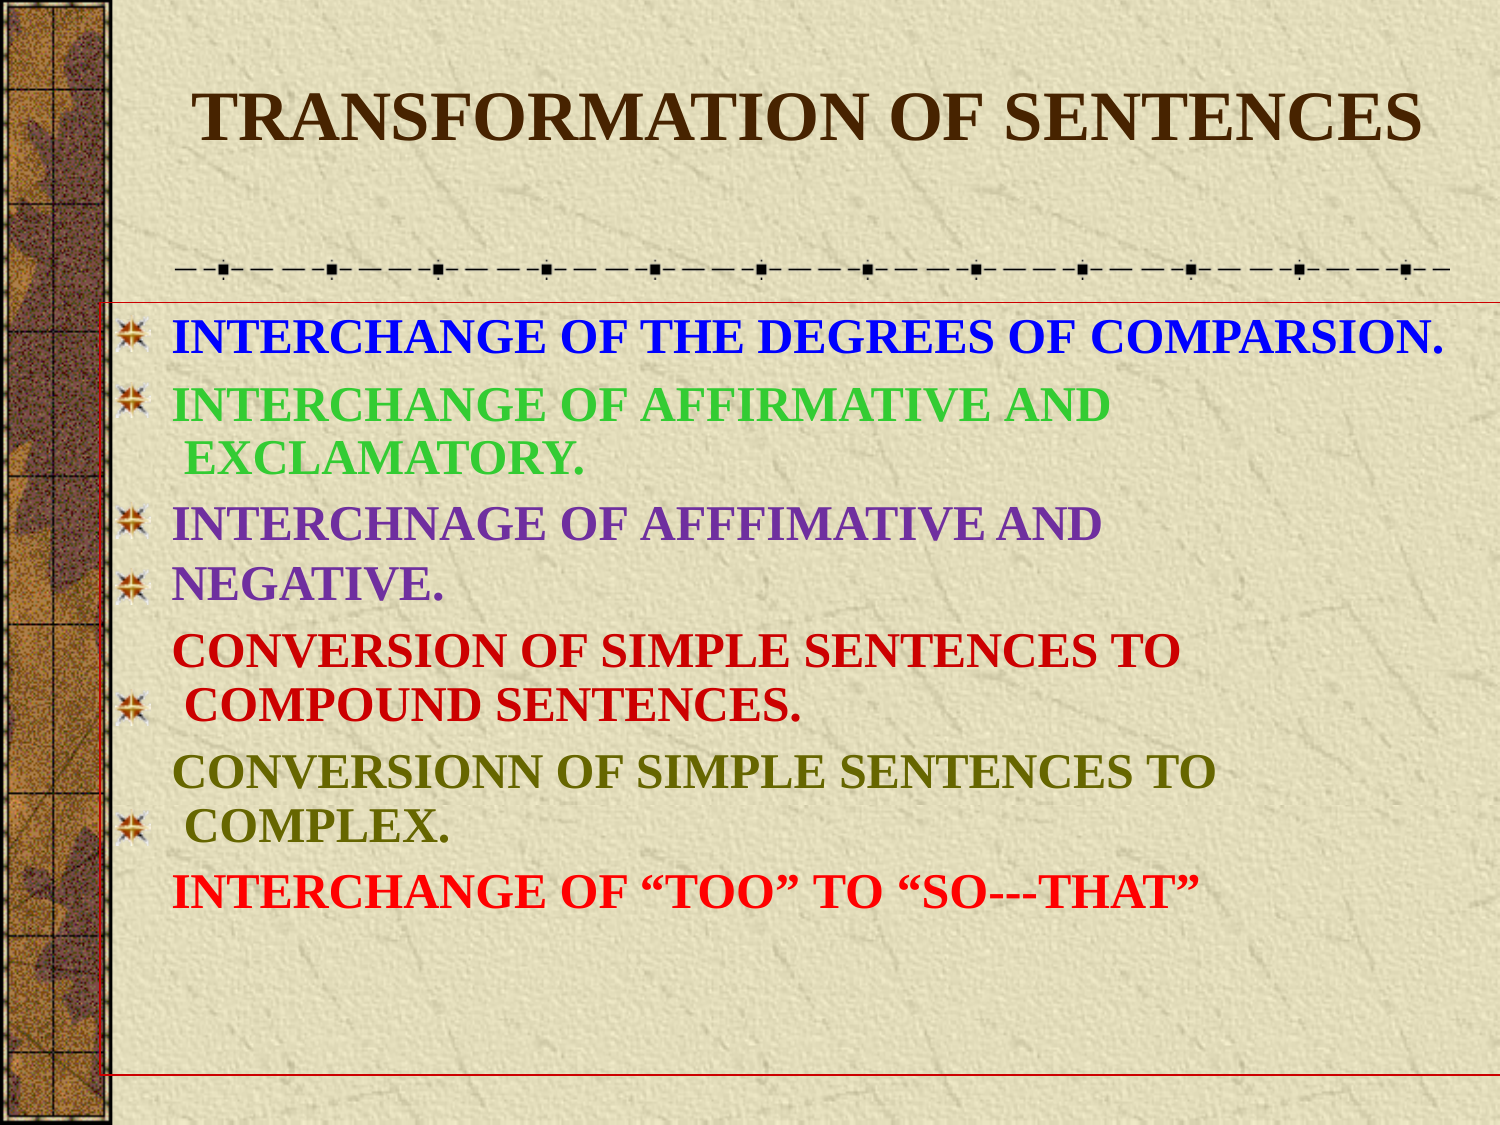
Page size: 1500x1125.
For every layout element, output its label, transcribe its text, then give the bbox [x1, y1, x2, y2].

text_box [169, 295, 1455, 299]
picture [0, 0, 1500, 1125]
title TRANSFORMATION OF SENTENCES [189, 67, 1436, 258]
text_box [98, 301, 1500, 1077]
